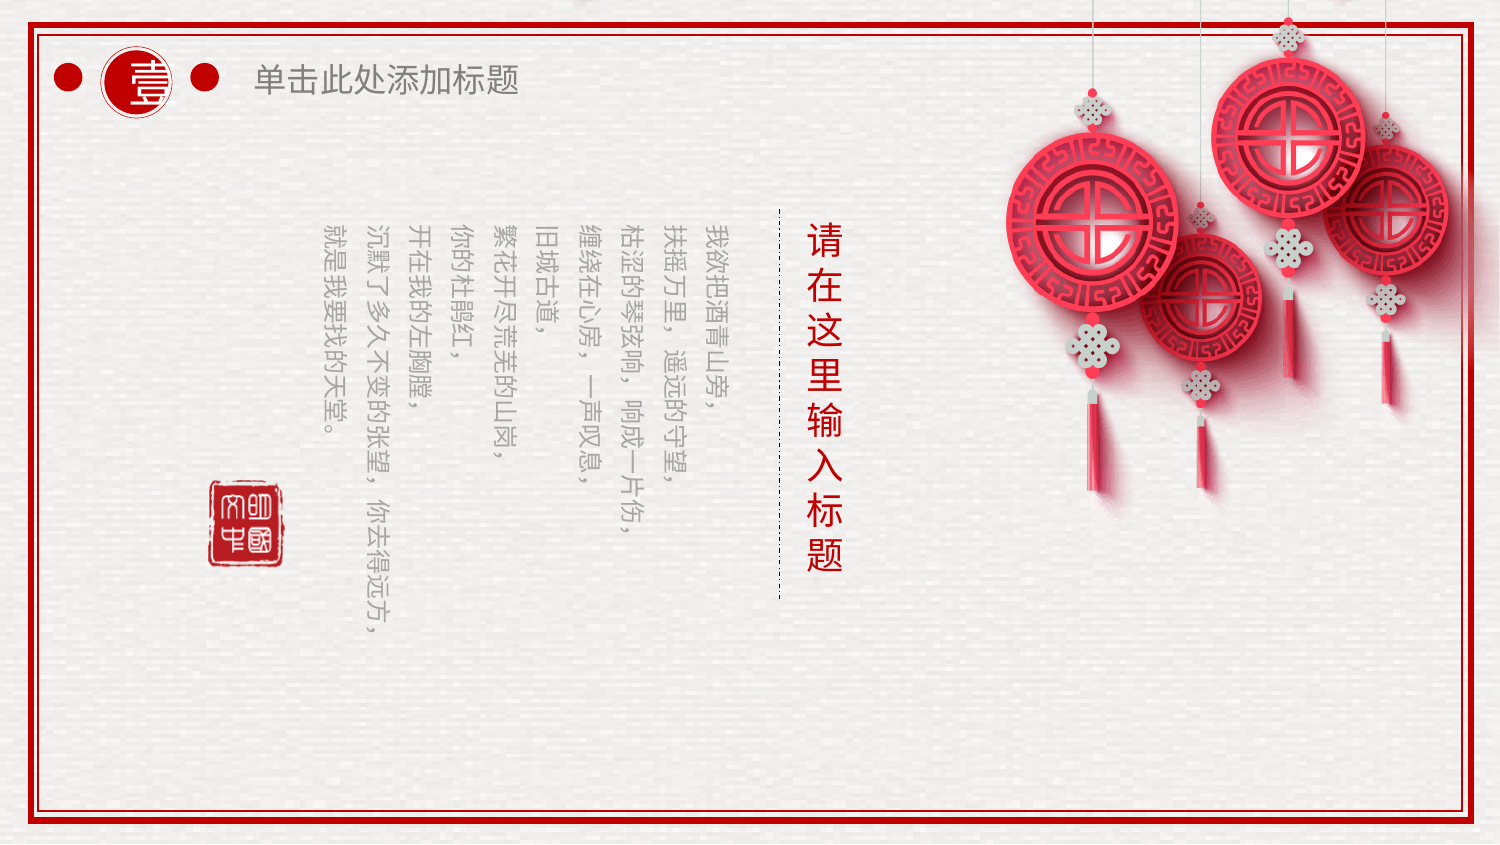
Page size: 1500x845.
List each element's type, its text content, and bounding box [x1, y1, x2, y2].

text_box 我欲把酒青山旁， 扶摇万里，遥远的守望， 枯涩的琴弦响，响成一片伤， 缠绕在心房，一声叹息， 旧城古道， 繁花开尽荒芜的山岗， 你的杜鹃红， 开在我的左胸膛， 沉默了多久不变的张望，你去得远方， 就是我要找的天堂。 [271, 209, 742, 657]
text_box 请在这里输入标题 [792, 209, 874, 585]
picture [0, 0, 1500, 844]
